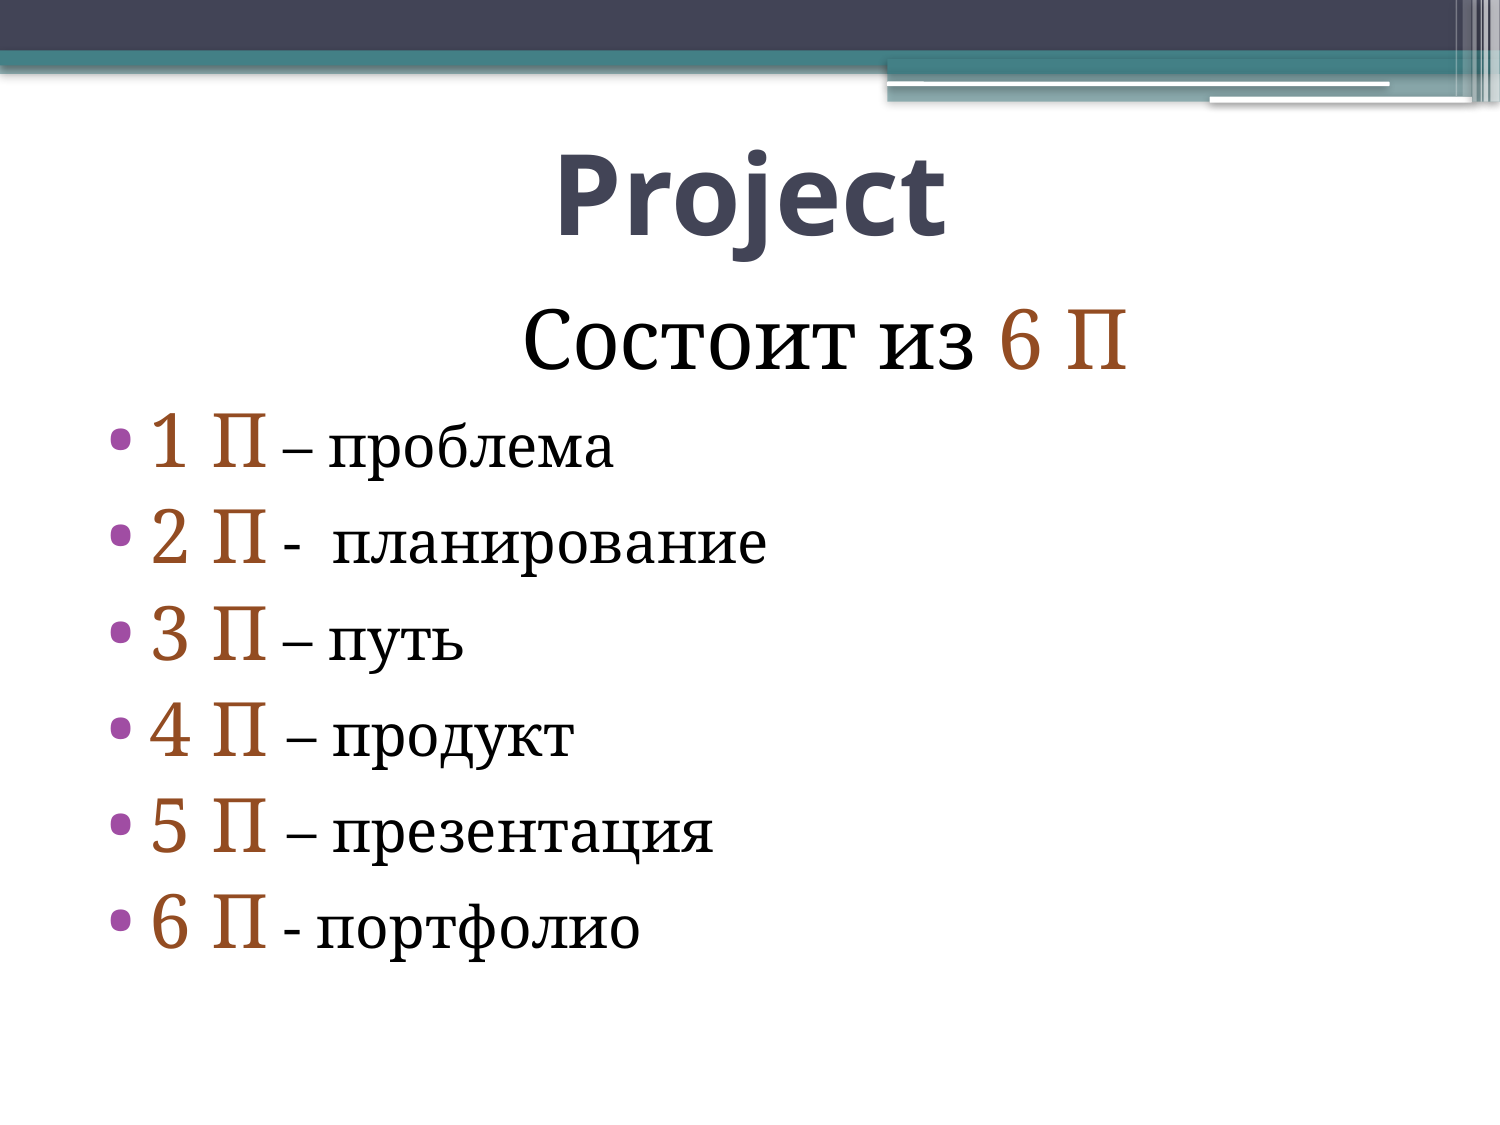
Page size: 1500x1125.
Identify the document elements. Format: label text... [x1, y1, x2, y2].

title Project [75, 101, 1425, 278]
list Состоит из 6 П 1 П – проблема 2 П - планирование 3 П – путь 4 П – продукт 5 П – презентация 6 П - портфолио [75, 278, 1425, 1079]
